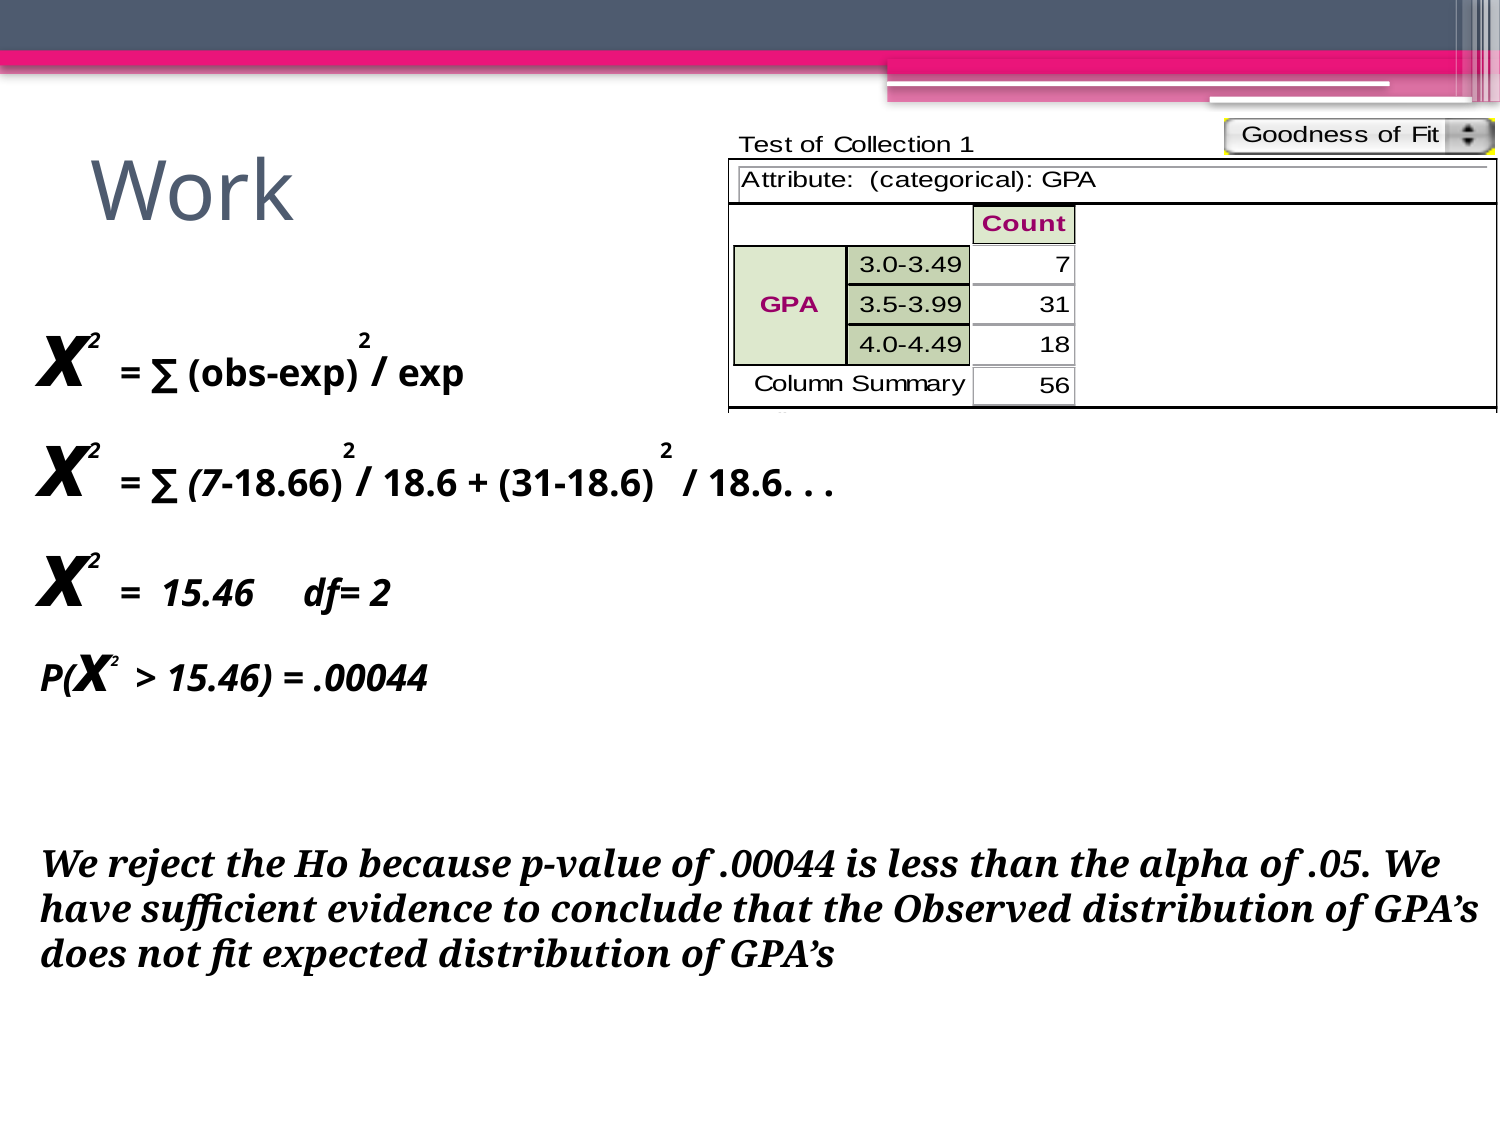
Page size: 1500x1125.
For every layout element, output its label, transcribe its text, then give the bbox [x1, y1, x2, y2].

picture [727, 112, 1500, 413]
title Work [74, 99, 1426, 276]
text_box x2 = ∑ (obs-exp)2/ exp x2 = ∑ (7-18.66)2/ 18.6 + (31-18.6) 2 / 18.6. . . x2 = 15.46 df= 2 P(x2 > 15.46) = .00044 We reject the Ho because p-value of .00044 is less than the alpha of .05. We have sufficient evidence to conclude that the Observed distribution of GPA’s does not fit expected distribution of GPA’s [24, 287, 1500, 982]
